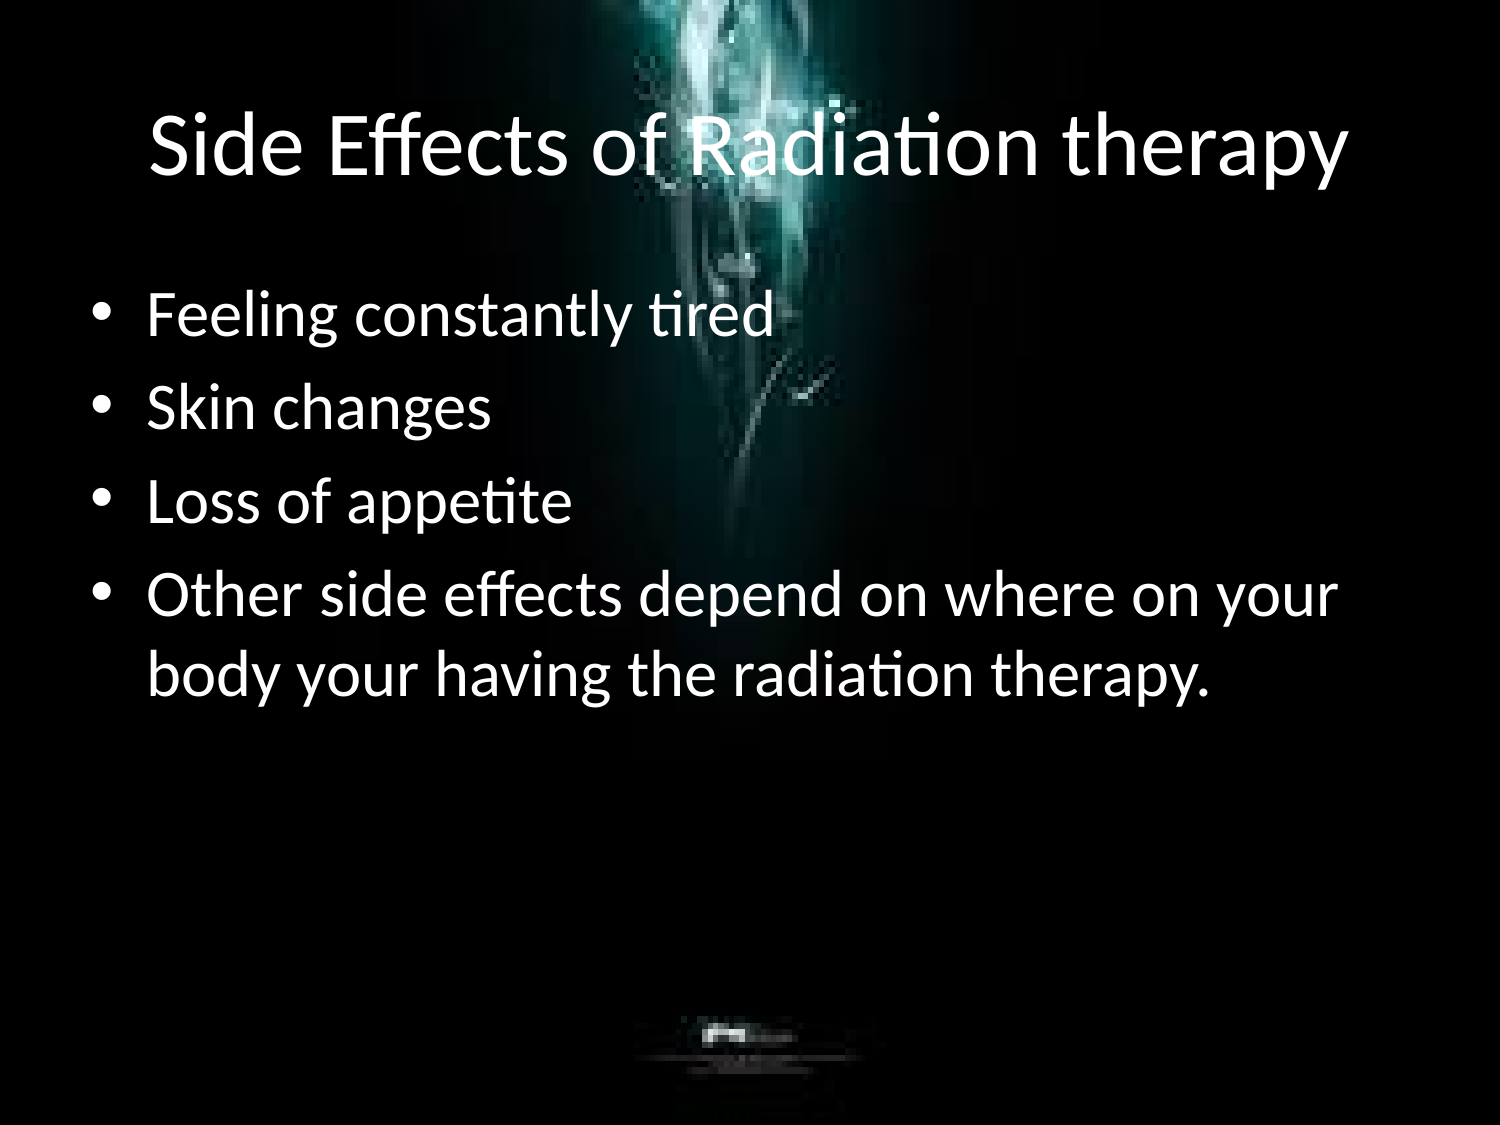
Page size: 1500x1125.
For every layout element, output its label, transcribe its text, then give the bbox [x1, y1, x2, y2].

title Side Effects of Radiation therapy [75, 45, 1425, 233]
picture [0, 0, 1500, 1125]
list Feeling constantly tired Skin changes Loss of appetite Other side effects depend on where on your body your having the radiation therapy. [75, 262, 1425, 1005]
